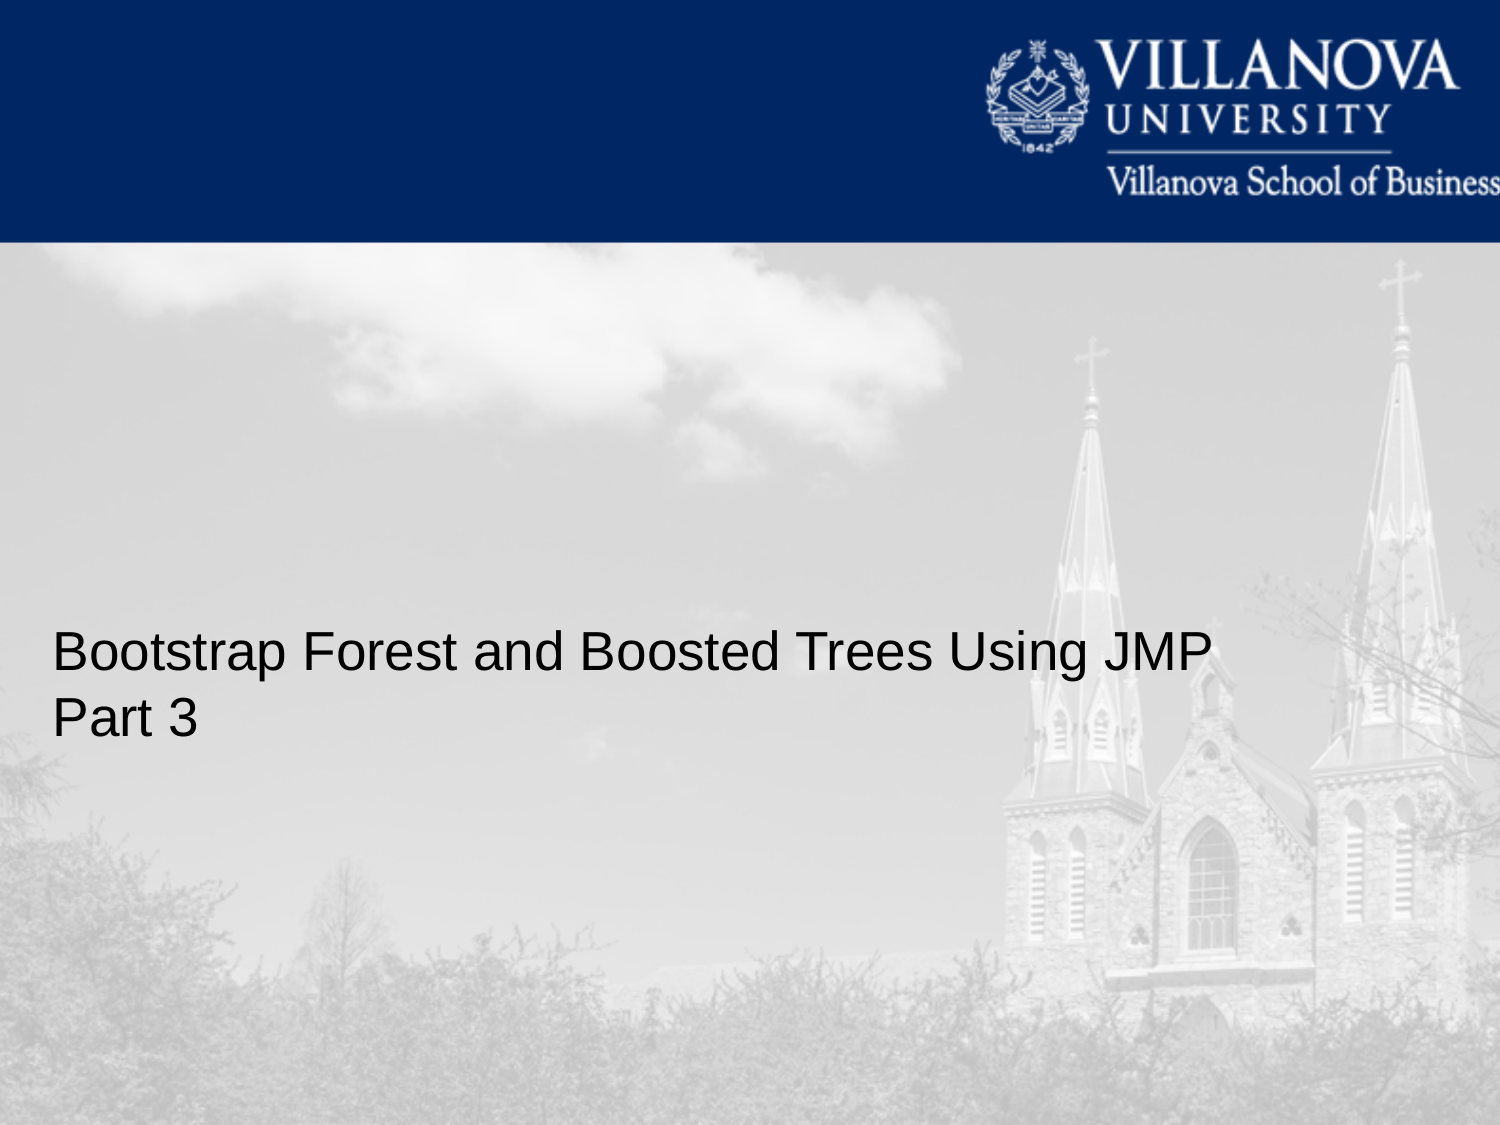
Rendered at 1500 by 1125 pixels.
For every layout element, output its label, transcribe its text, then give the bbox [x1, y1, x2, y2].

title Bootstrap Forest and Boosted Trees Using JMP Part 3 [37, 575, 1313, 763]
picture [0, 0, 1500, 1125]
